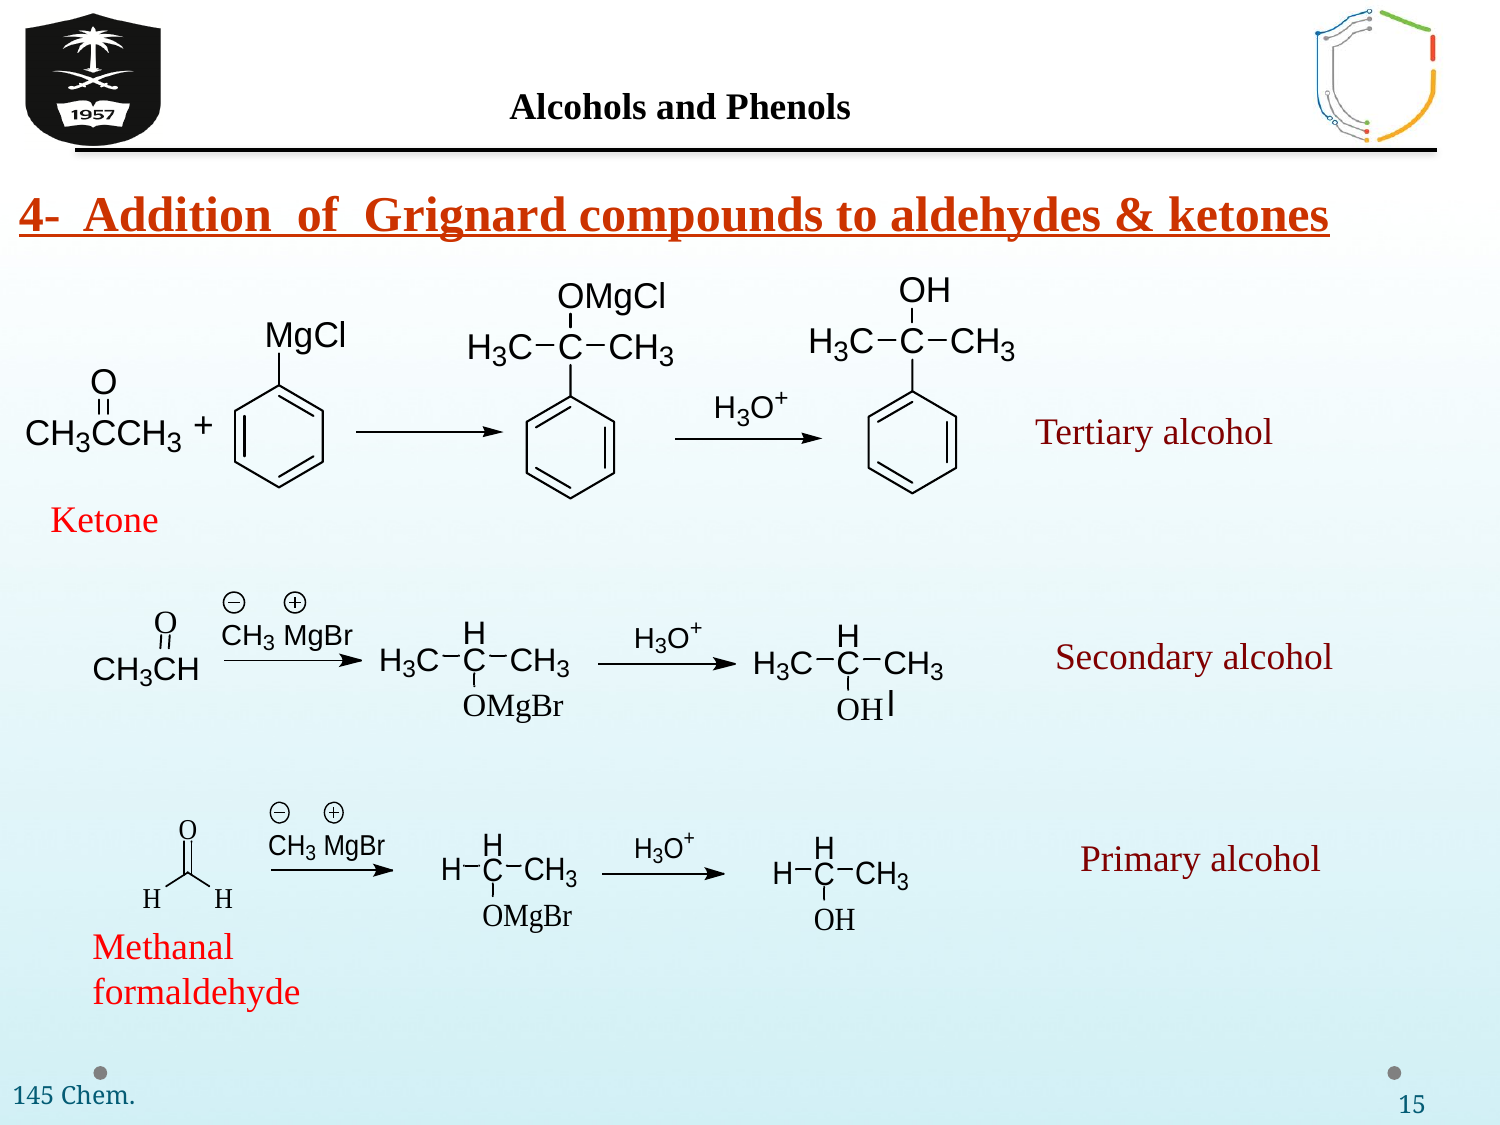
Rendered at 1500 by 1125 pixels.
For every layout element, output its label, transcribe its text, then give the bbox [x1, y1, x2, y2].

text_box 15 [1301, 1062, 1427, 1123]
text_box 4- Addition of Grignard compounds to aldehydes & ketones [4, 174, 1500, 249]
text_box Methanal formaldehyde [77, 914, 317, 1020]
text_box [137, 801, 918, 944]
picture [0, 0, 1500, 1125]
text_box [24, 274, 1017, 725]
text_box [87, 589, 954, 732]
text_box Secondary alcohol [1040, 624, 1349, 685]
text_box Tertiary alcohol [1020, 399, 1289, 460]
text_box 145 Chem. [12, 1049, 563, 1110]
text_box Alcohols and Phenols [494, 74, 866, 135]
text_box Primary alcohol [1065, 826, 1337, 887]
